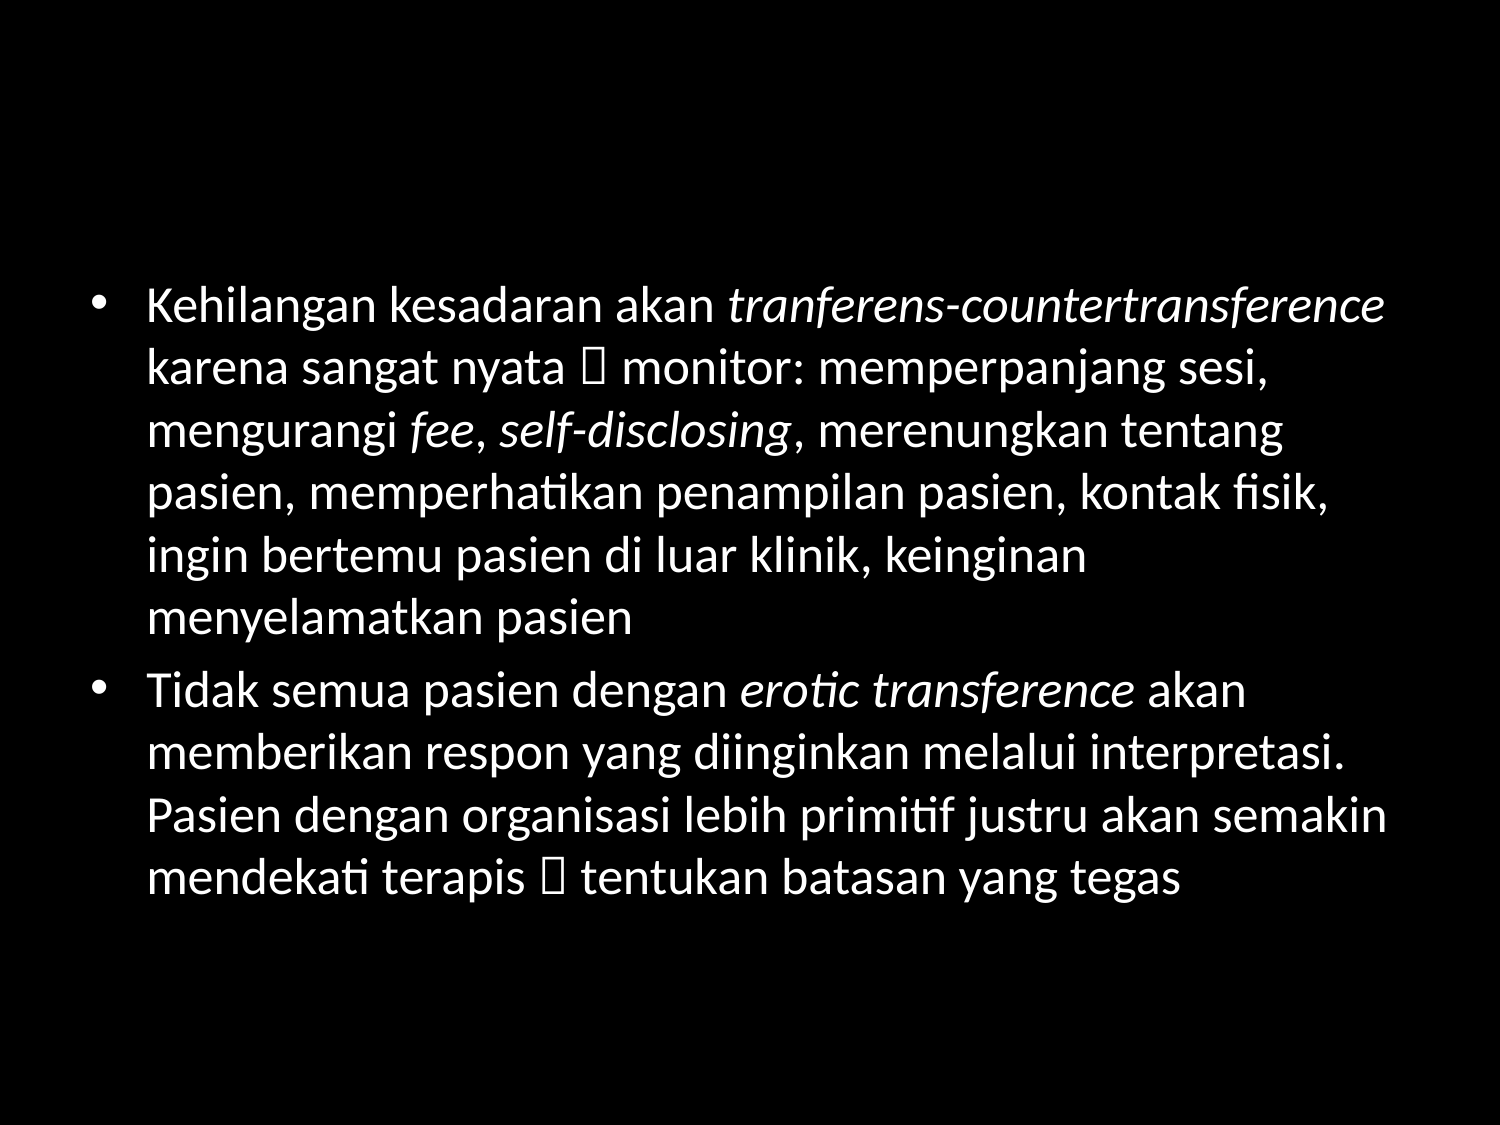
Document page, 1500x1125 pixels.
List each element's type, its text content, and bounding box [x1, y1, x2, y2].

list Kehilangan kesadaran akan tranferens-countertransference karena sangat nyata  monitor: memperpanjang sesi, mengurangi fee, self-disclosing, merenungkan tentang pasien, memperhatikan penampilan pasien, kontak fisik, ingin bertemu pasien di luar klinik, keinginan menyelamatkan pasien Tidak semua pasien dengan erotic transference akan memberikan respon yang diinginkan melalui interpretasi. Pasien dengan organisasi lebih primitif justru akan semakin mendekati terapis  tentukan batasan yang tegas [75, 262, 1425, 1005]
